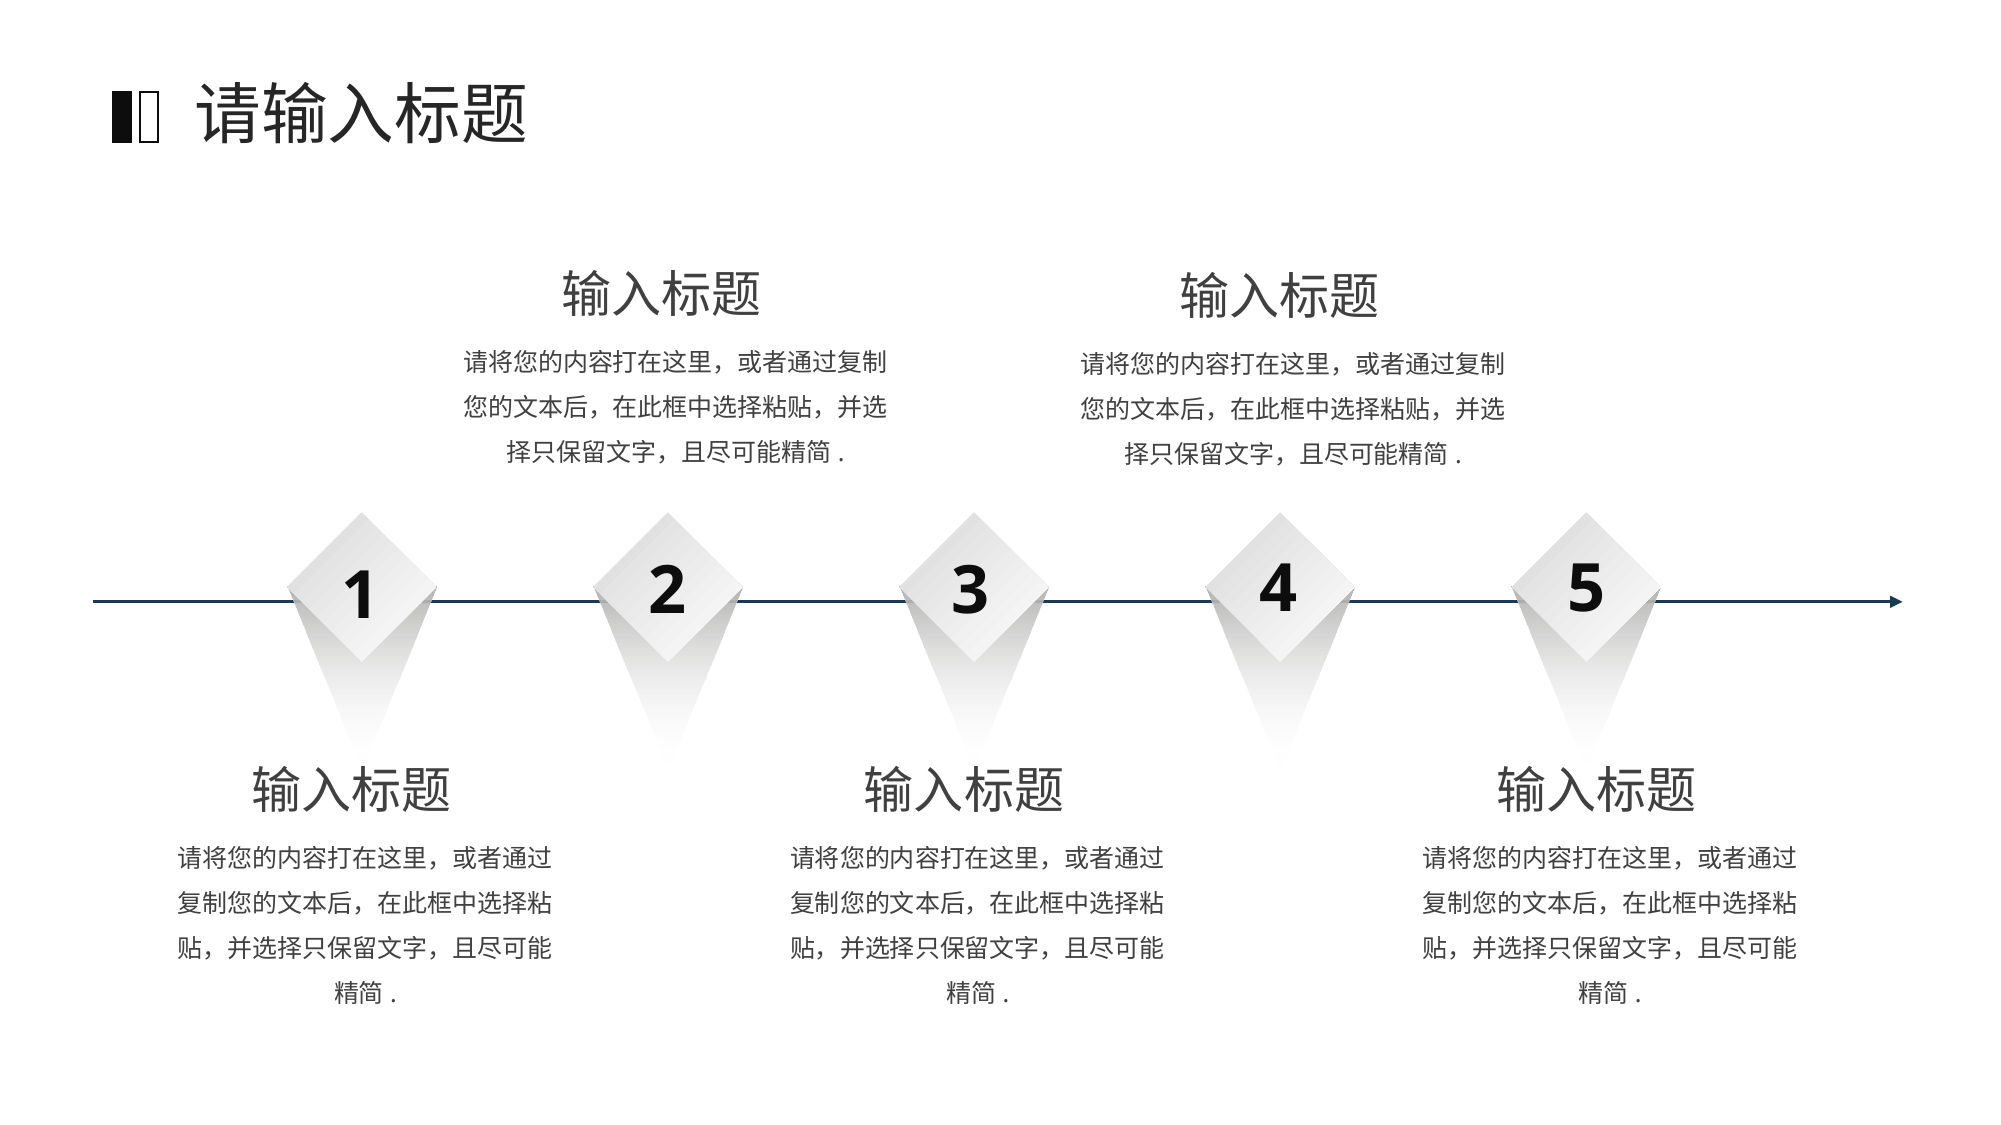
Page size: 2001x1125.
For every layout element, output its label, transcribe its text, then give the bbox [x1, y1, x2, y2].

text_box 输入标题 [1091, 256, 1467, 332]
text_box 输入标题 [776, 750, 1152, 826]
text_box 请将您的内容打在这里，或者通过复制您的文本后，在此框中选择粘贴，并选择只保留文字，且尽可能精简. [443, 324, 909, 474]
text_box 输入标题 [1409, 750, 1784, 826]
text_box 输入标题 [164, 750, 539, 826]
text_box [113, 91, 159, 143]
text_box 请将您的内容打在这里，或者通过复制您的文本后，在此框中选择粘贴，并选择只保留文字，且尽可能精简. [162, 820, 568, 1015]
text_box 请将您的内容打在这里，或者通过复制您的文本后，在此框中选择粘贴，并选择只保留文字，且尽可能精简. [1407, 820, 1813, 1015]
text_box 请将您的内容打在这里，或者通过复制您的文本后，在此框中选择粘贴，并选择只保留文字，且尽可能精简. [775, 820, 1181, 1015]
text_box 输入标题 [474, 255, 850, 330]
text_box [593, 512, 743, 769]
text_box 请输入标题 [179, 64, 595, 159]
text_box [899, 512, 1049, 769]
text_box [1511, 512, 1661, 769]
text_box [1205, 512, 1355, 769]
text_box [287, 512, 437, 769]
text_box 请将您的内容打在这里，或者通过复制您的文本后，在此框中选择粘贴，并选择只保留文字，且尽可能精简. [1060, 326, 1526, 476]
